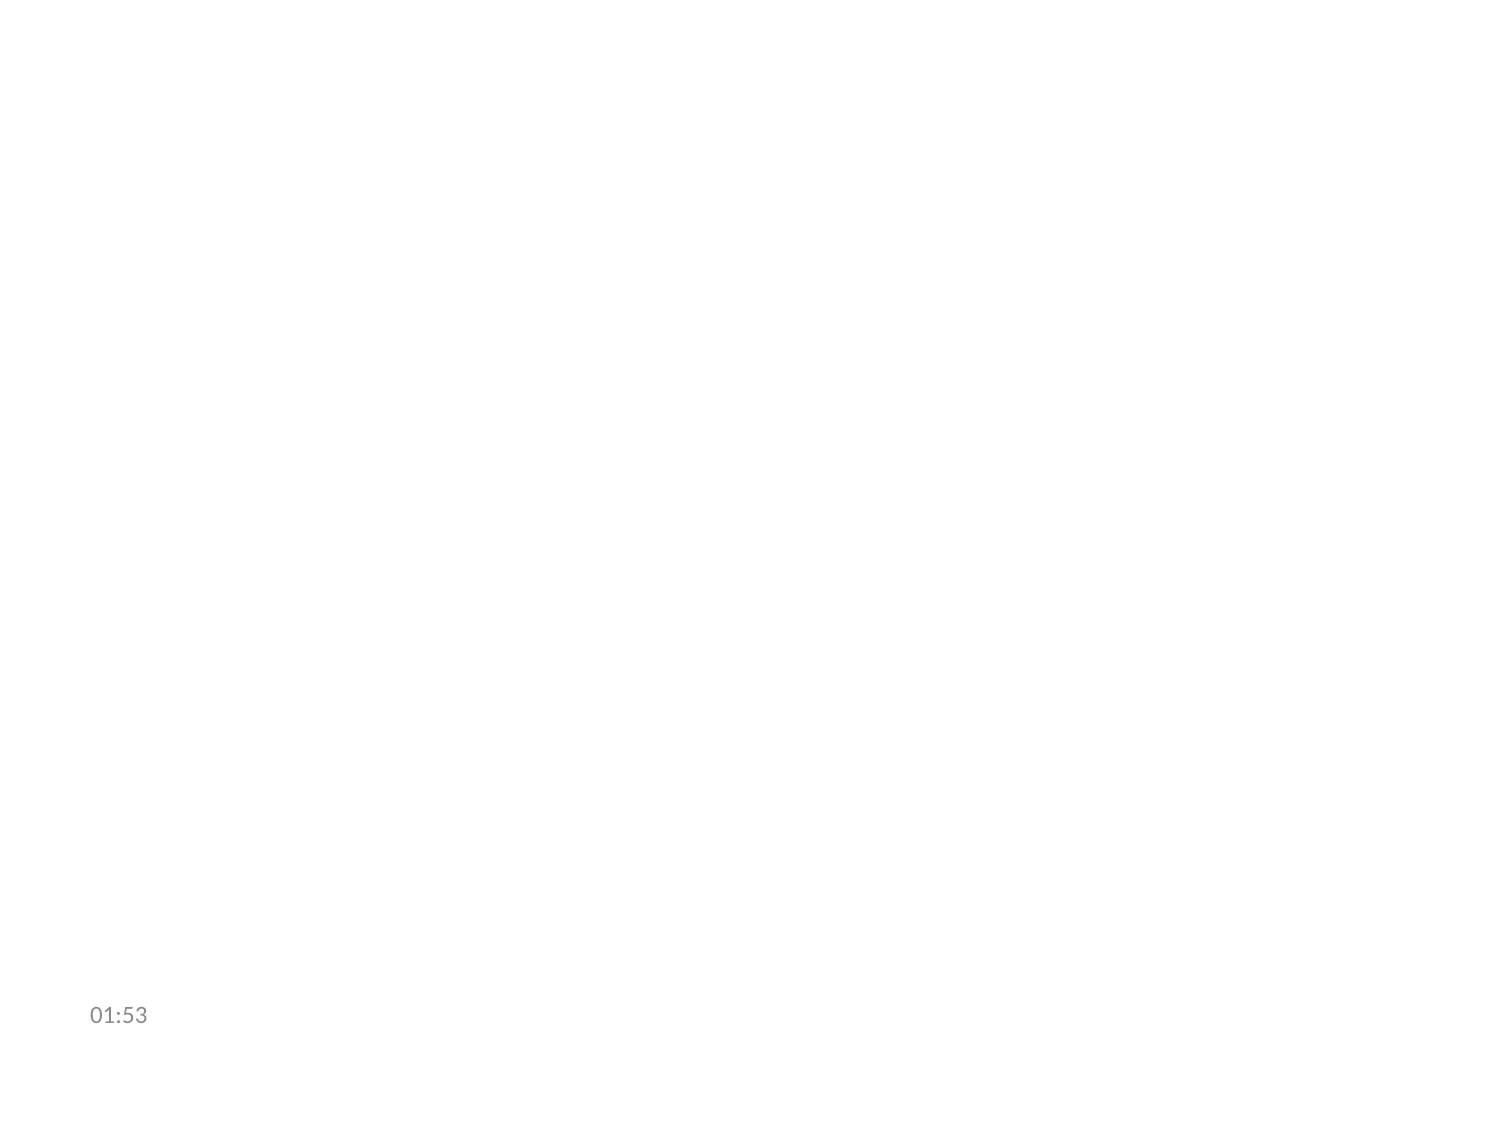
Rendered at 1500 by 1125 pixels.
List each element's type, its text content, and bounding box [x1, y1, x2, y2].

text_box 15:35 [75, 983, 425, 1044]
